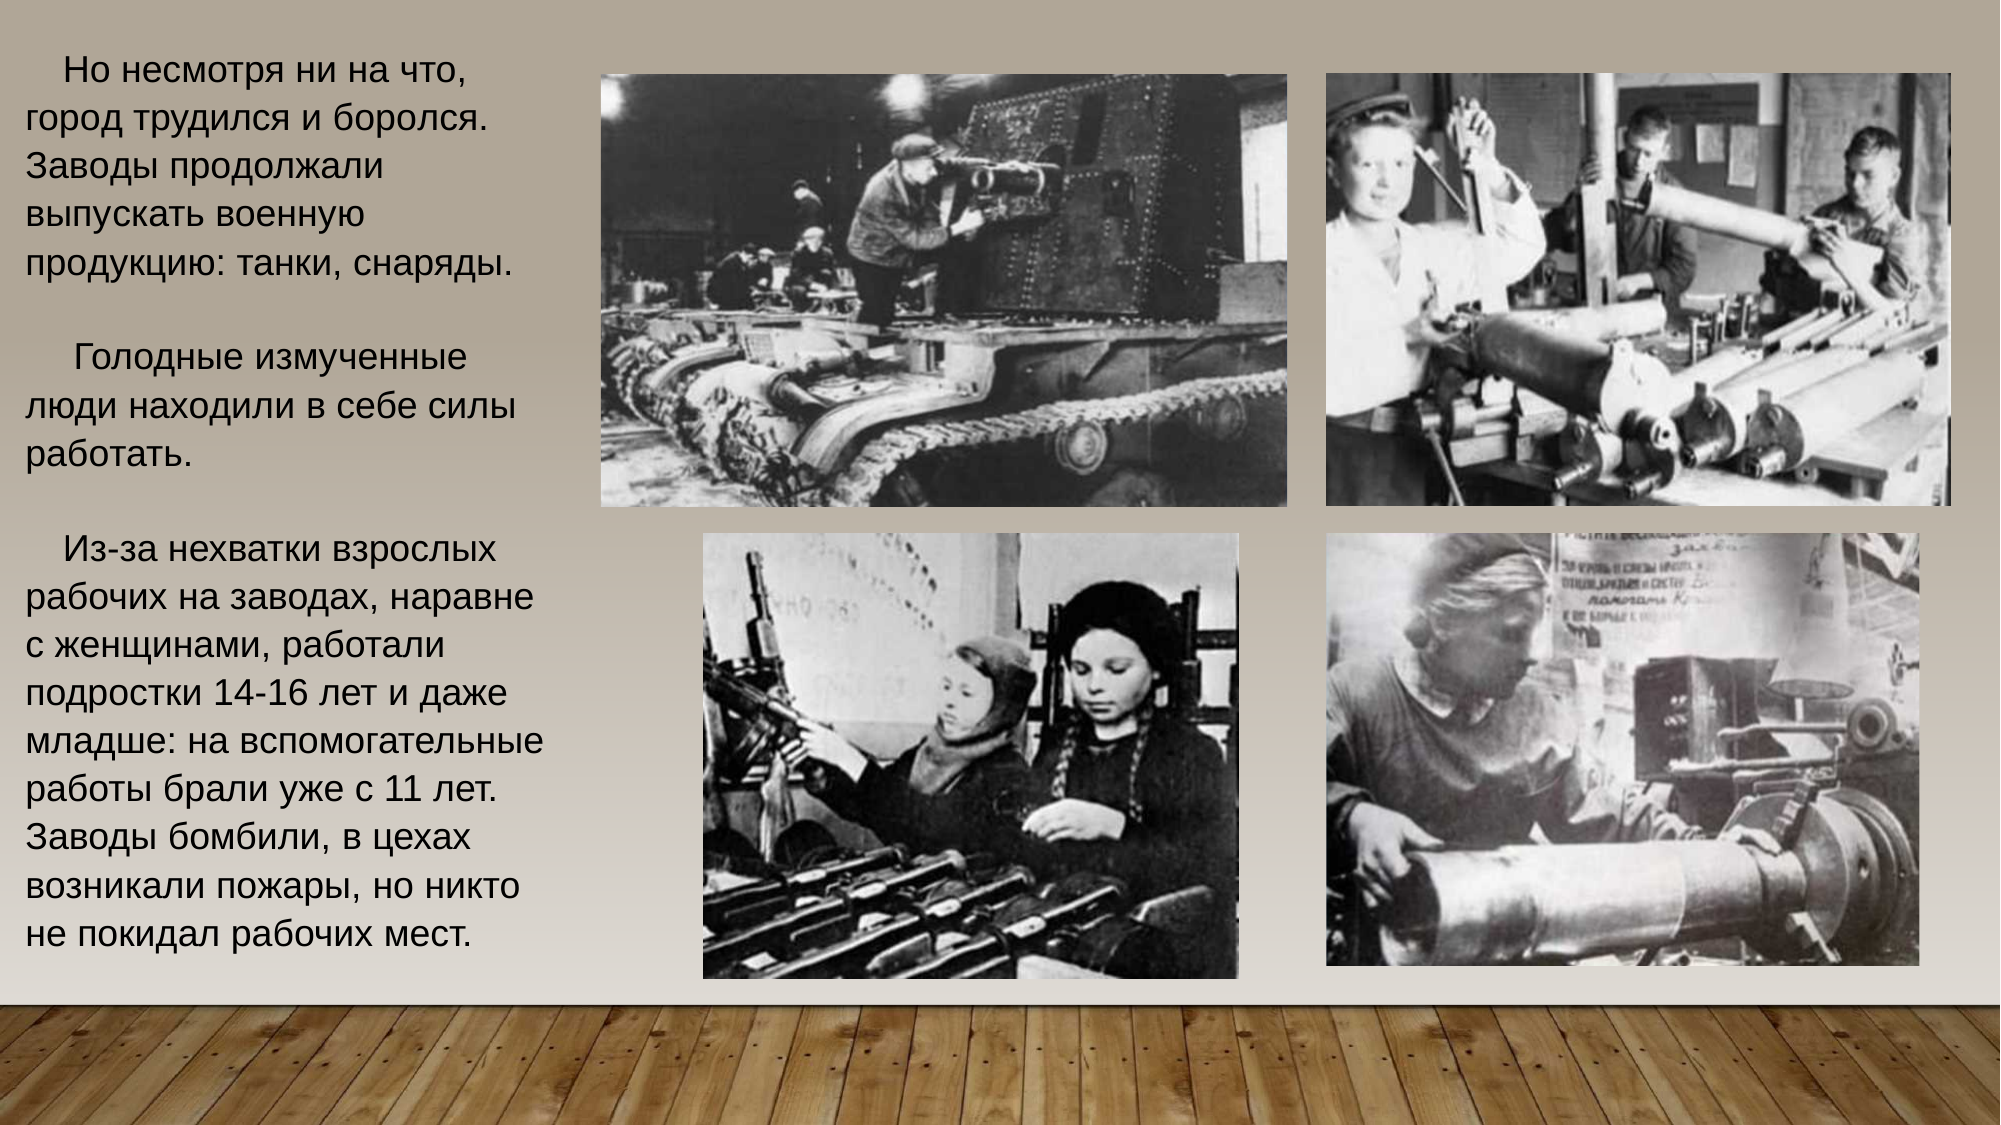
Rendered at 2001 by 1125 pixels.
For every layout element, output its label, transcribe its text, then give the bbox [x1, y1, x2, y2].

picture [1326, 532, 1920, 966]
picture [703, 532, 1240, 979]
text_box Но несмотря ни на что, город трудился и боролся. Заводы продолжали выпускать военную продукцию: танки, снаряды. Голодные измученные люди находили в себе силы работать. Из-за нехватки взрослых рабочих на заводах, наравне с женщинами, работали подростки 14-16 лет и даже младше: на вспомогательные работы брали уже с 11 лет. Заводы бомбили, в цехах возникали пожары, но никто не покидал рабочих мест. [10, 34, 562, 962]
picture [1325, 73, 1951, 507]
picture [0, 1005, 2000, 1125]
picture [600, 73, 1288, 507]
